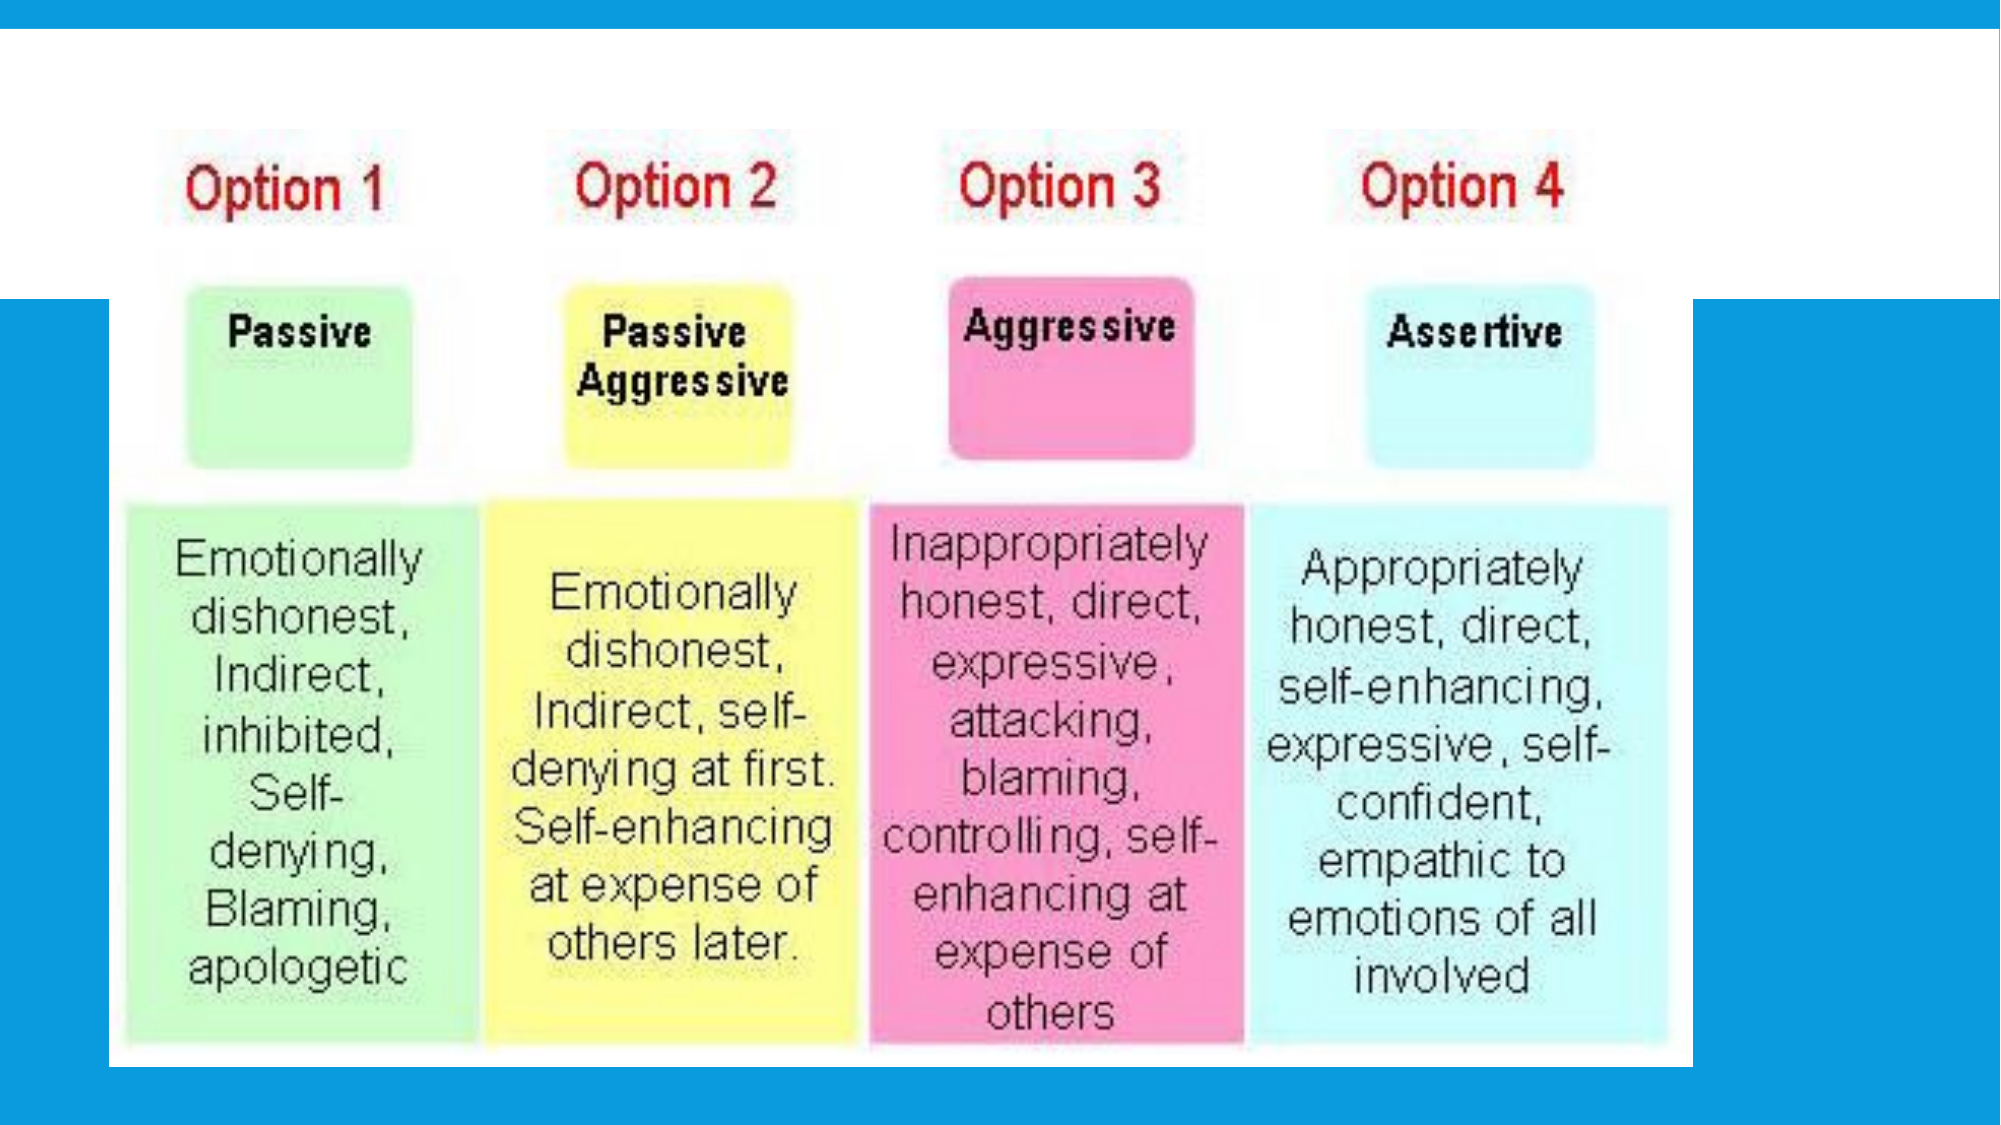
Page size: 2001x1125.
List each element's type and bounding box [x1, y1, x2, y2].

list [109, 128, 1693, 1067]
